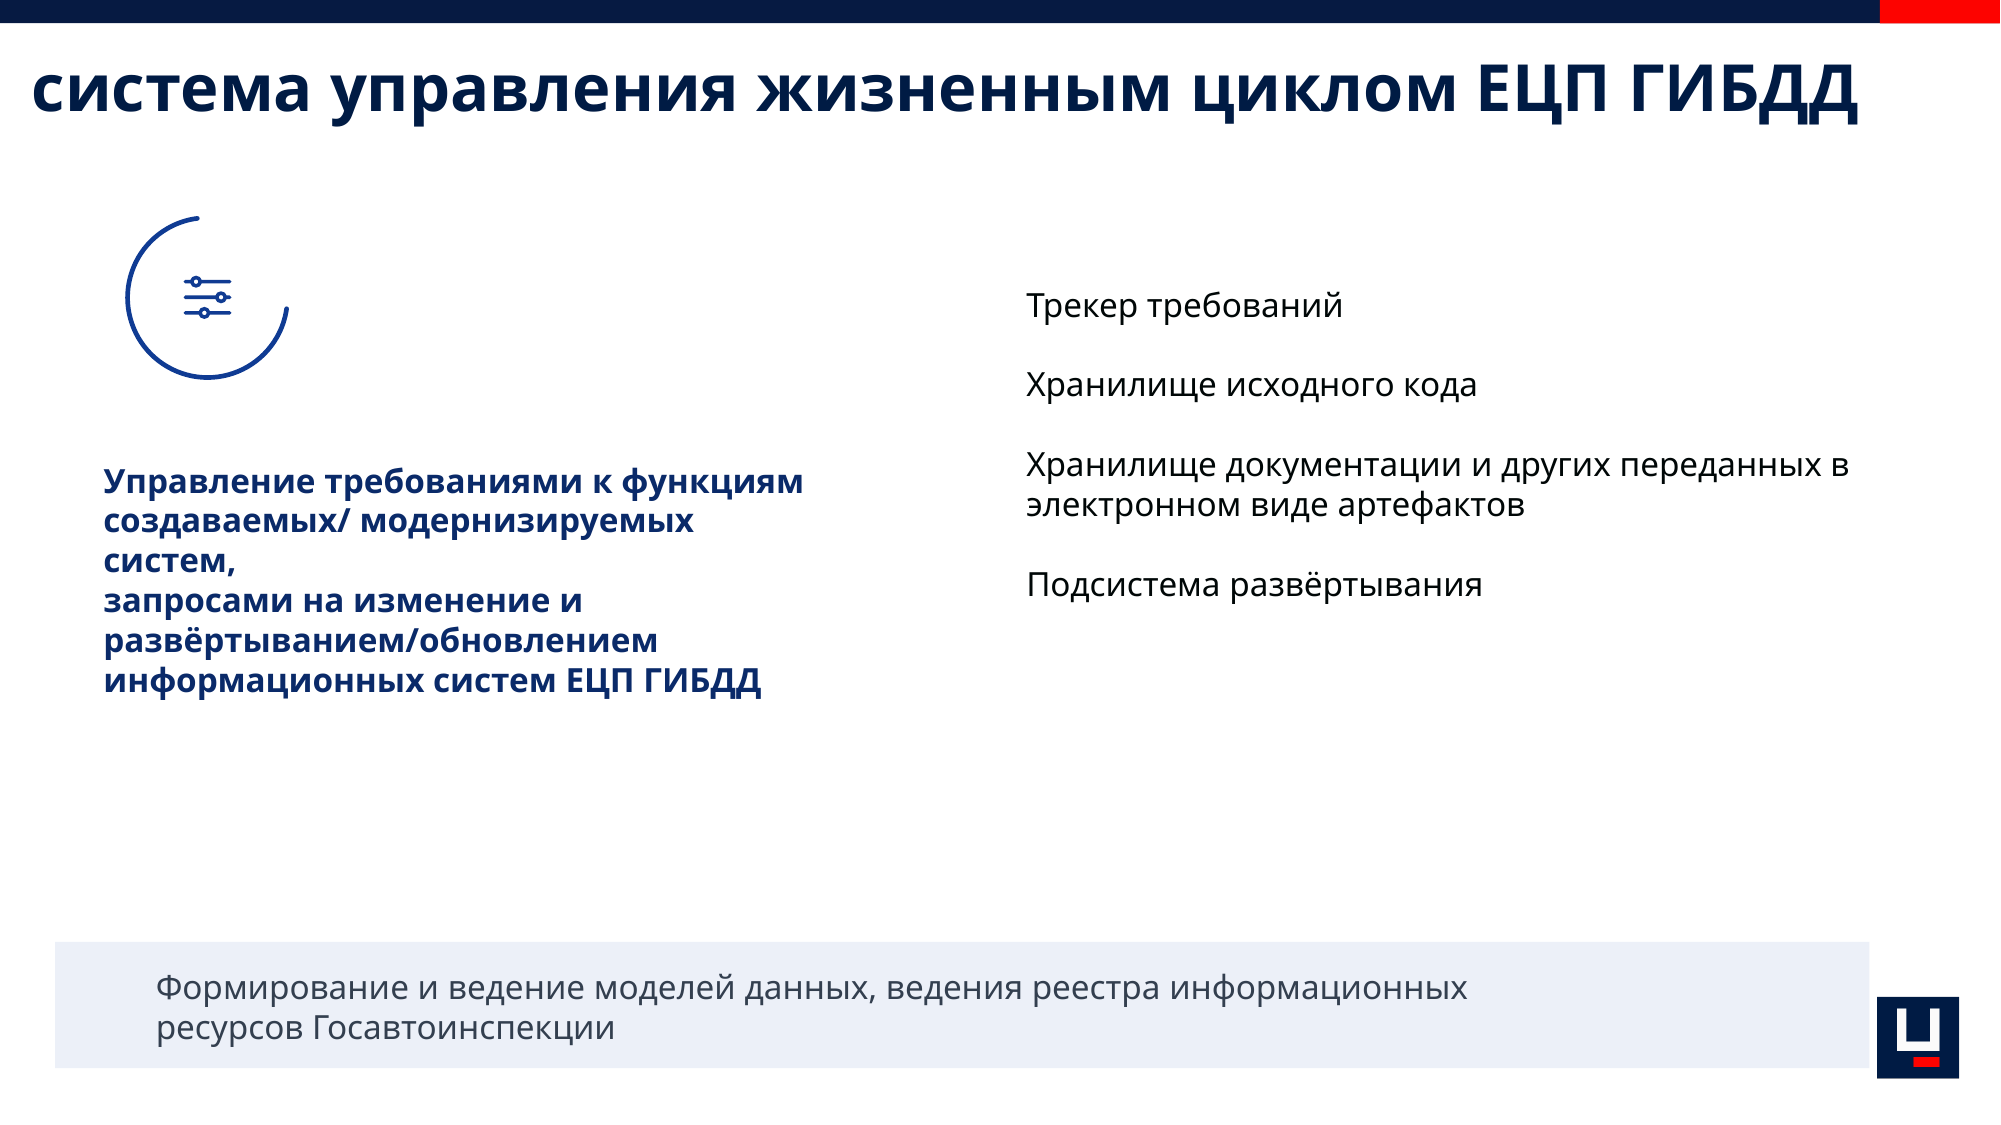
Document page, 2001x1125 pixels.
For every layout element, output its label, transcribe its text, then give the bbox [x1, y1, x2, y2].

text_box [184, 276, 231, 287]
text_box Управление требованиями к функциям создаваемых/ модернизируемых систем, запросами на изменение и развёртыванием/обновлением информационных систем ЕЦП ГИБДД [88, 432, 837, 727]
title система управления жизненным циклом ЕЦП ГИБДД [16, 26, 1935, 154]
text_box [184, 307, 231, 319]
text_box Формирование и ведение моделей данных, ведения реестра информационных ресурсов Госавтоинспекции [155, 958, 1597, 1071]
text_box [54, 941, 1870, 1069]
text_box [184, 292, 231, 303]
text_box [127, 217, 288, 379]
text_box Трекер требований Хранилище исходного кода Хранилище документации и других переданных в электронном виде артефактов Подсистема развёртывания [1011, 276, 1883, 611]
picture [1850, 969, 1986, 1105]
